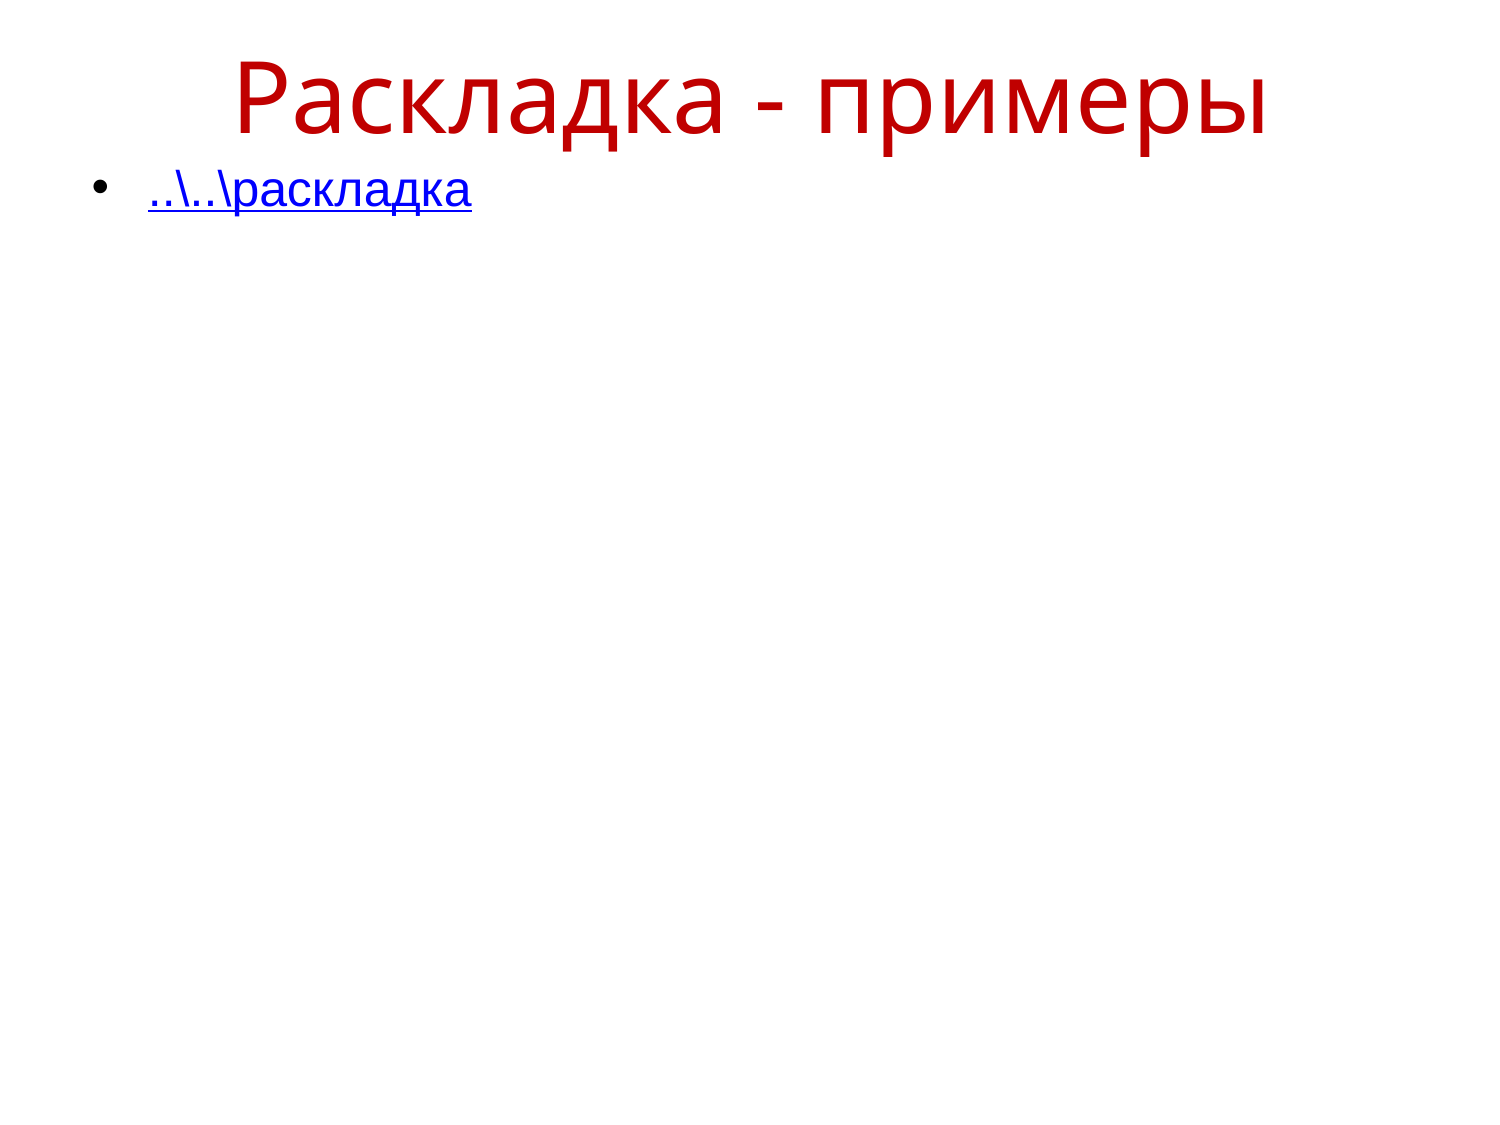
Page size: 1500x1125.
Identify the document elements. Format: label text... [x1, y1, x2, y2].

title Раскладка - примеры [76, 0, 1427, 149]
list ..\..\раскладка [76, 149, 1427, 1083]
